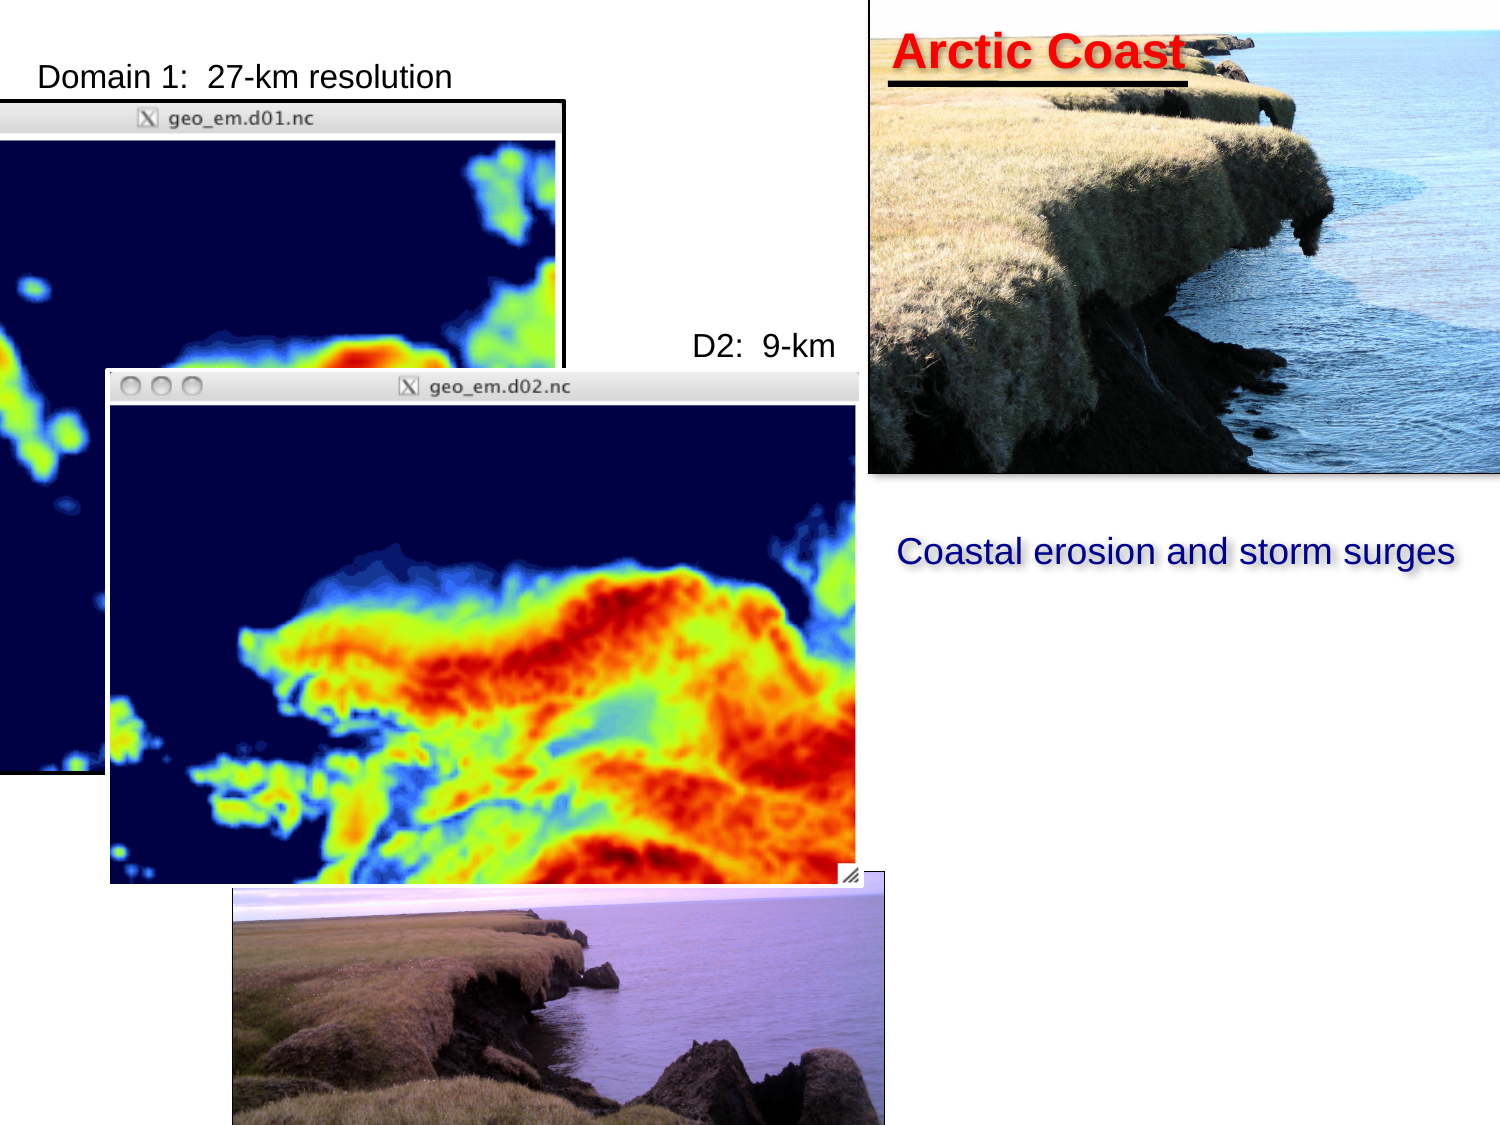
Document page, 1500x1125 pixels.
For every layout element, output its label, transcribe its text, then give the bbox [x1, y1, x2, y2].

picture [869, 0, 1500, 473]
text_box Domain 1: 27-km resolution [22, 47, 495, 99]
picture [0, 102, 885, 1125]
text_box D2: 9-km [677, 316, 852, 368]
text_box Coastal erosion and storm surges [881, 519, 1487, 625]
